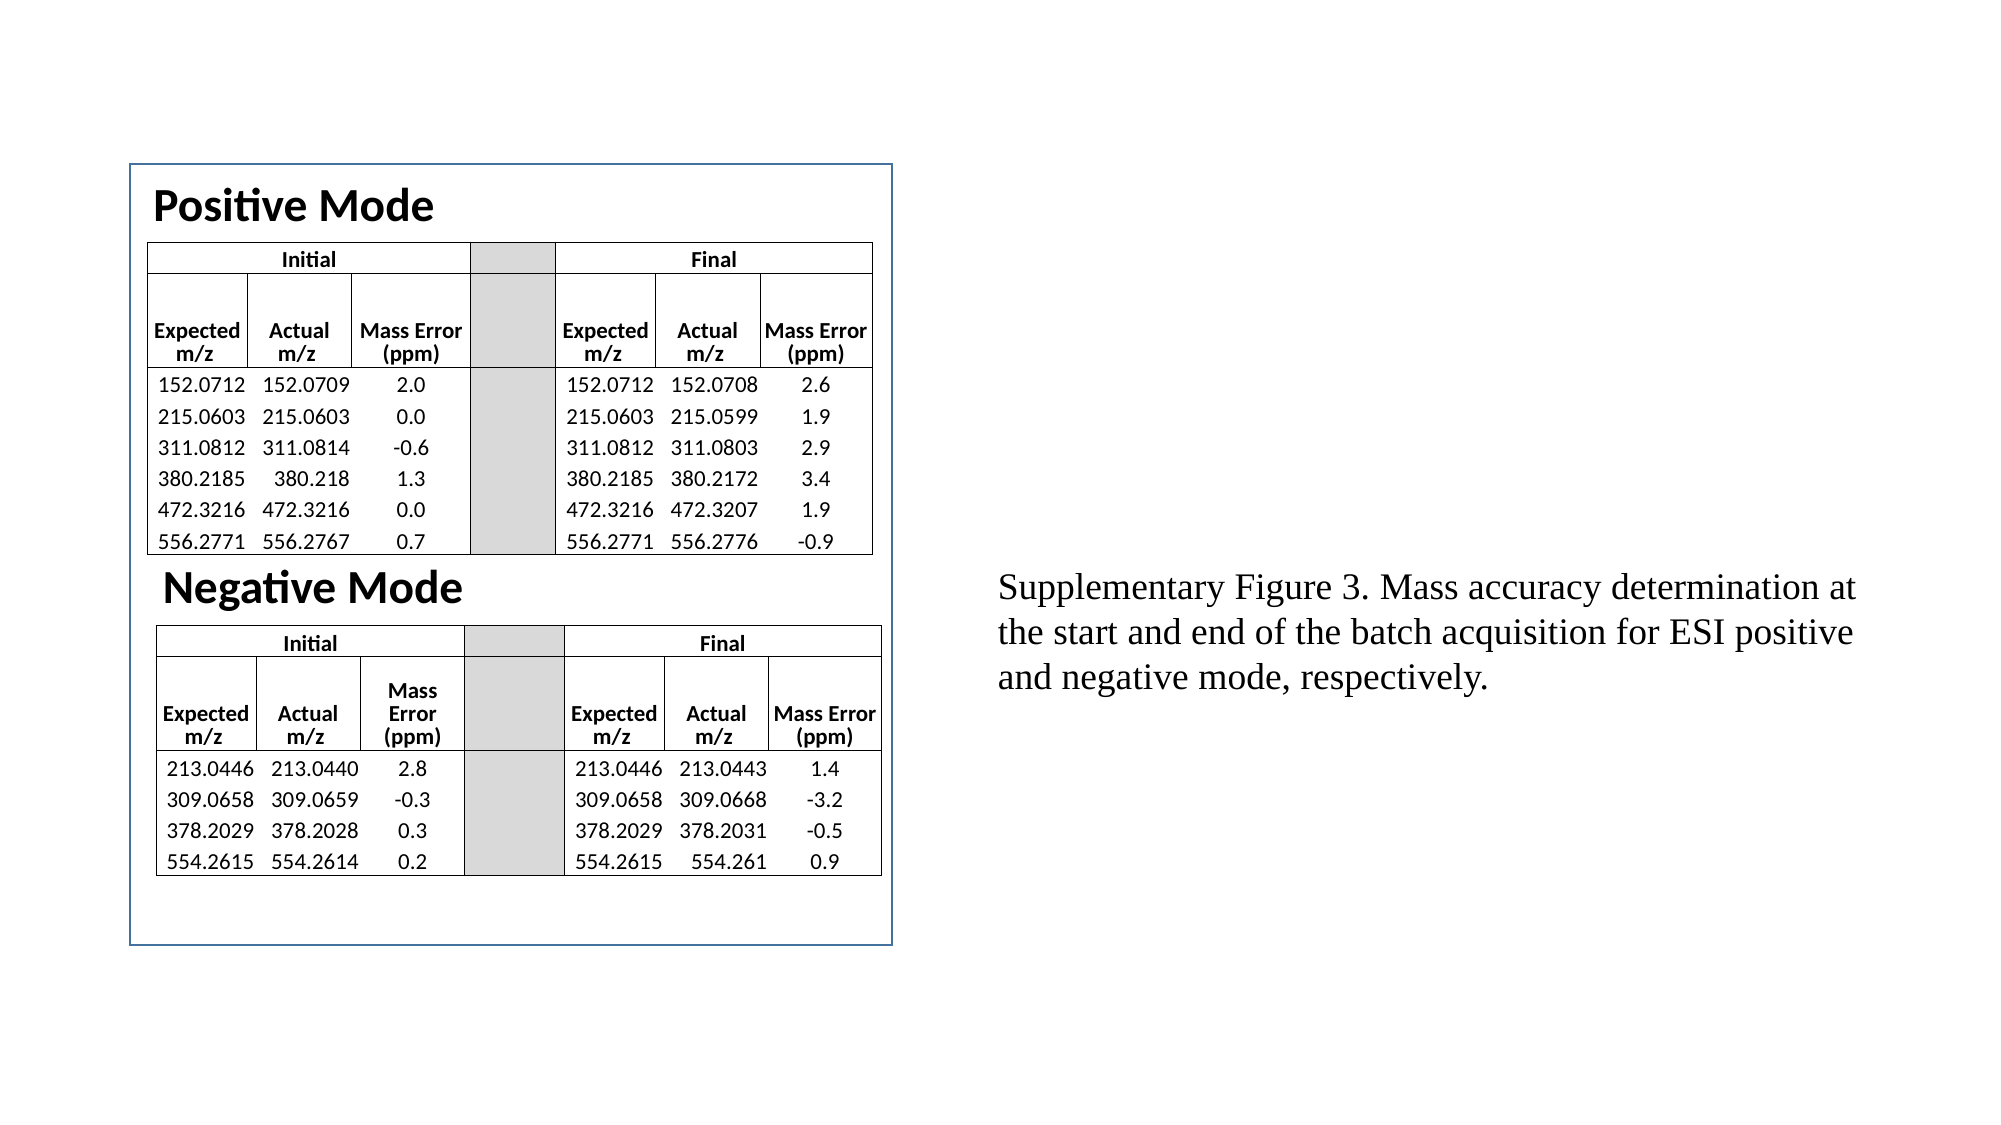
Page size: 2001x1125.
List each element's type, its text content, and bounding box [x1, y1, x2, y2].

text_box Supplementary Figure 3. Mass accuracy determination at the start and end of the batch acquisition for ESI positive and negative mode, respectively. [983, 554, 1884, 705]
text_box [129, 163, 893, 946]
